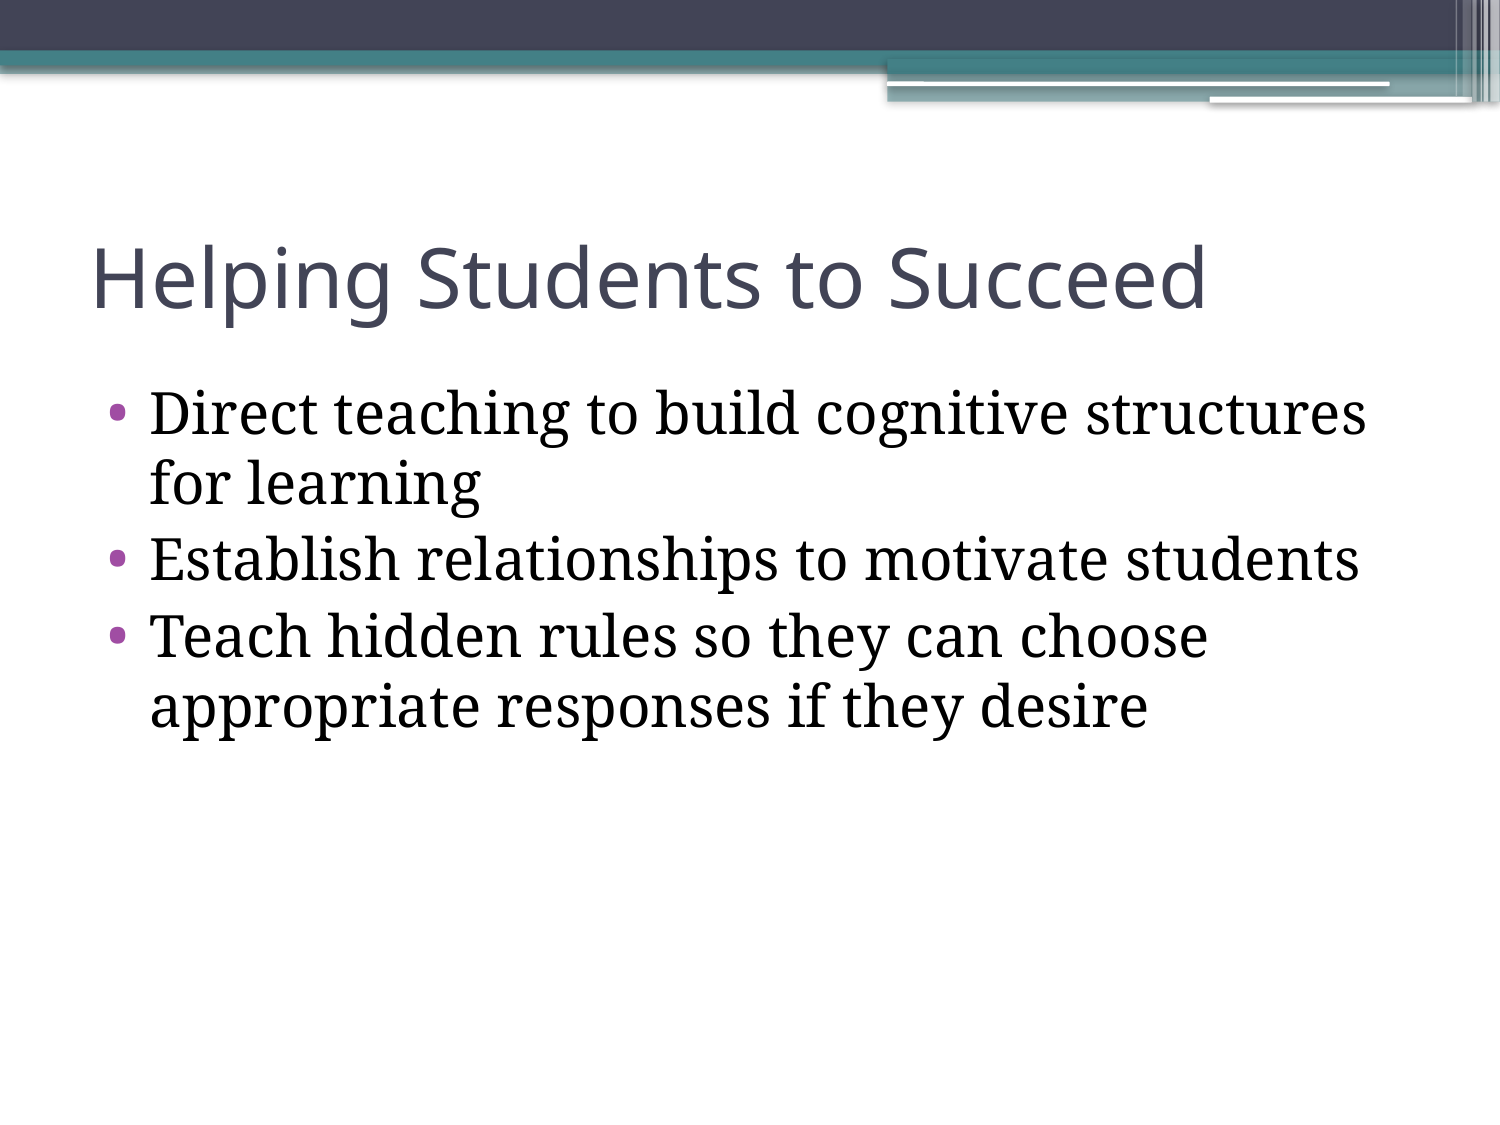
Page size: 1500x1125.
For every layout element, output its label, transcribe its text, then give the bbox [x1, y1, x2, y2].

list Direct teaching to build cognitive structures for learning Establish relationships to motivate students Teach hidden rules so they can choose appropriate responses if they desire [75, 368, 1425, 1079]
title Helping Students to Succeed [75, 187, 1425, 363]
